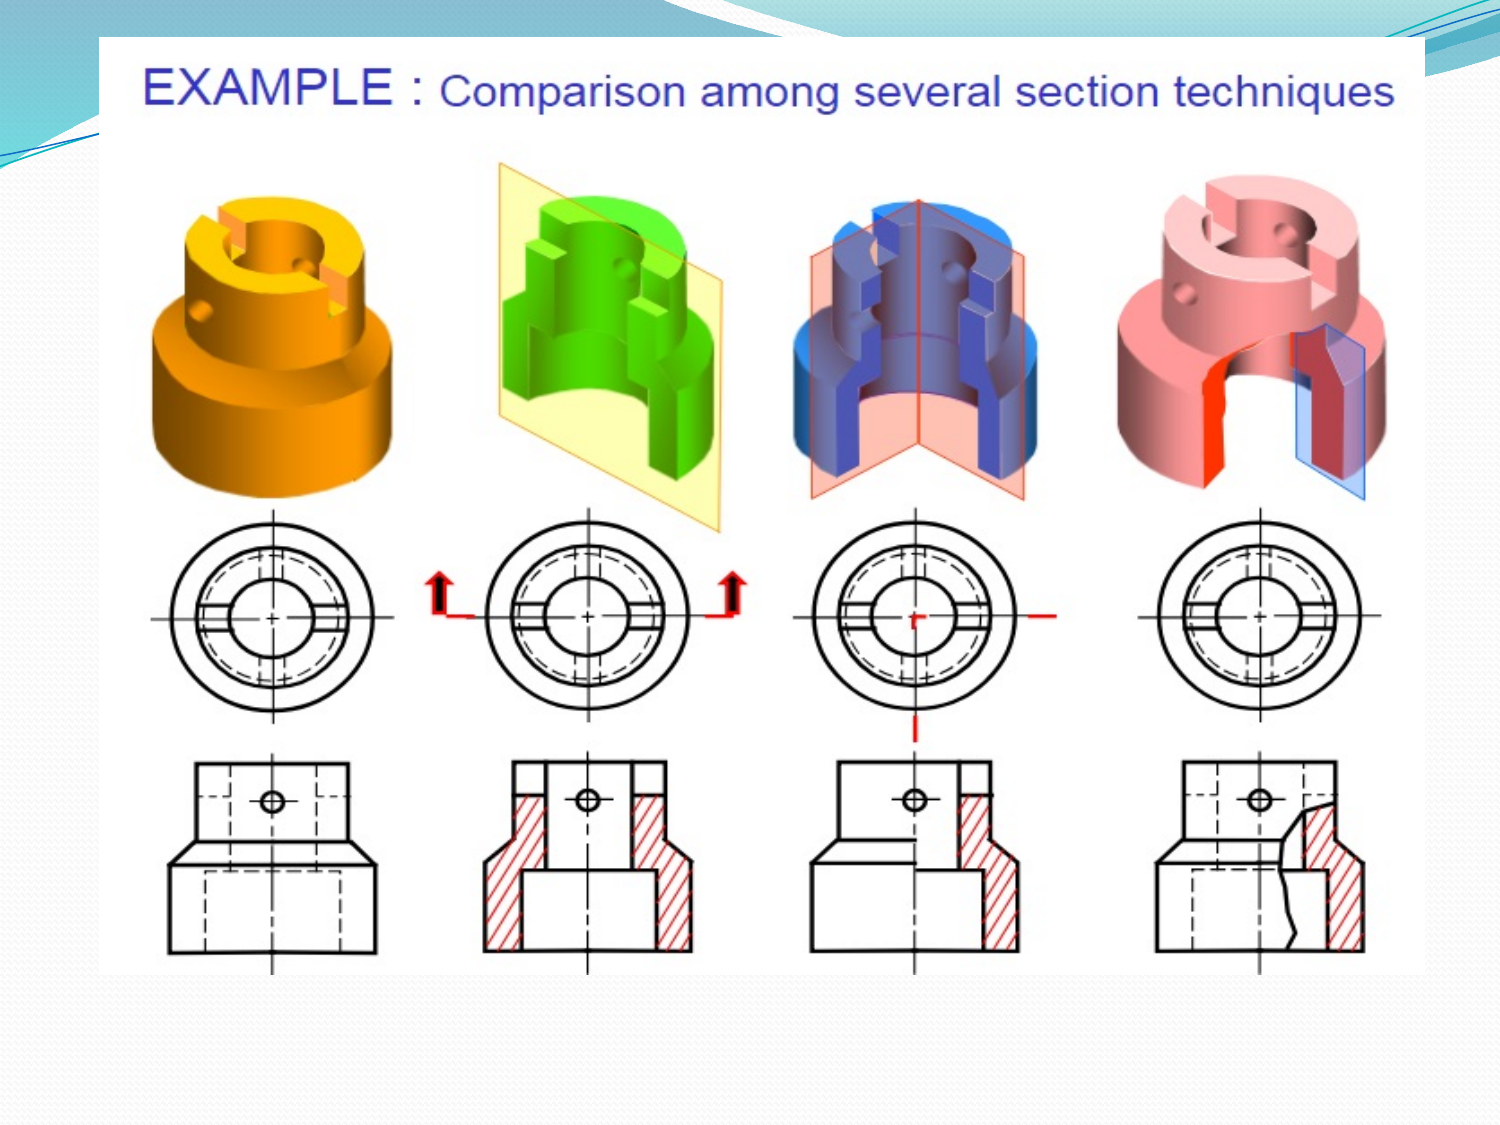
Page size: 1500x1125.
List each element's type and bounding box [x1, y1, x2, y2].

picture [99, 37, 1426, 976]
